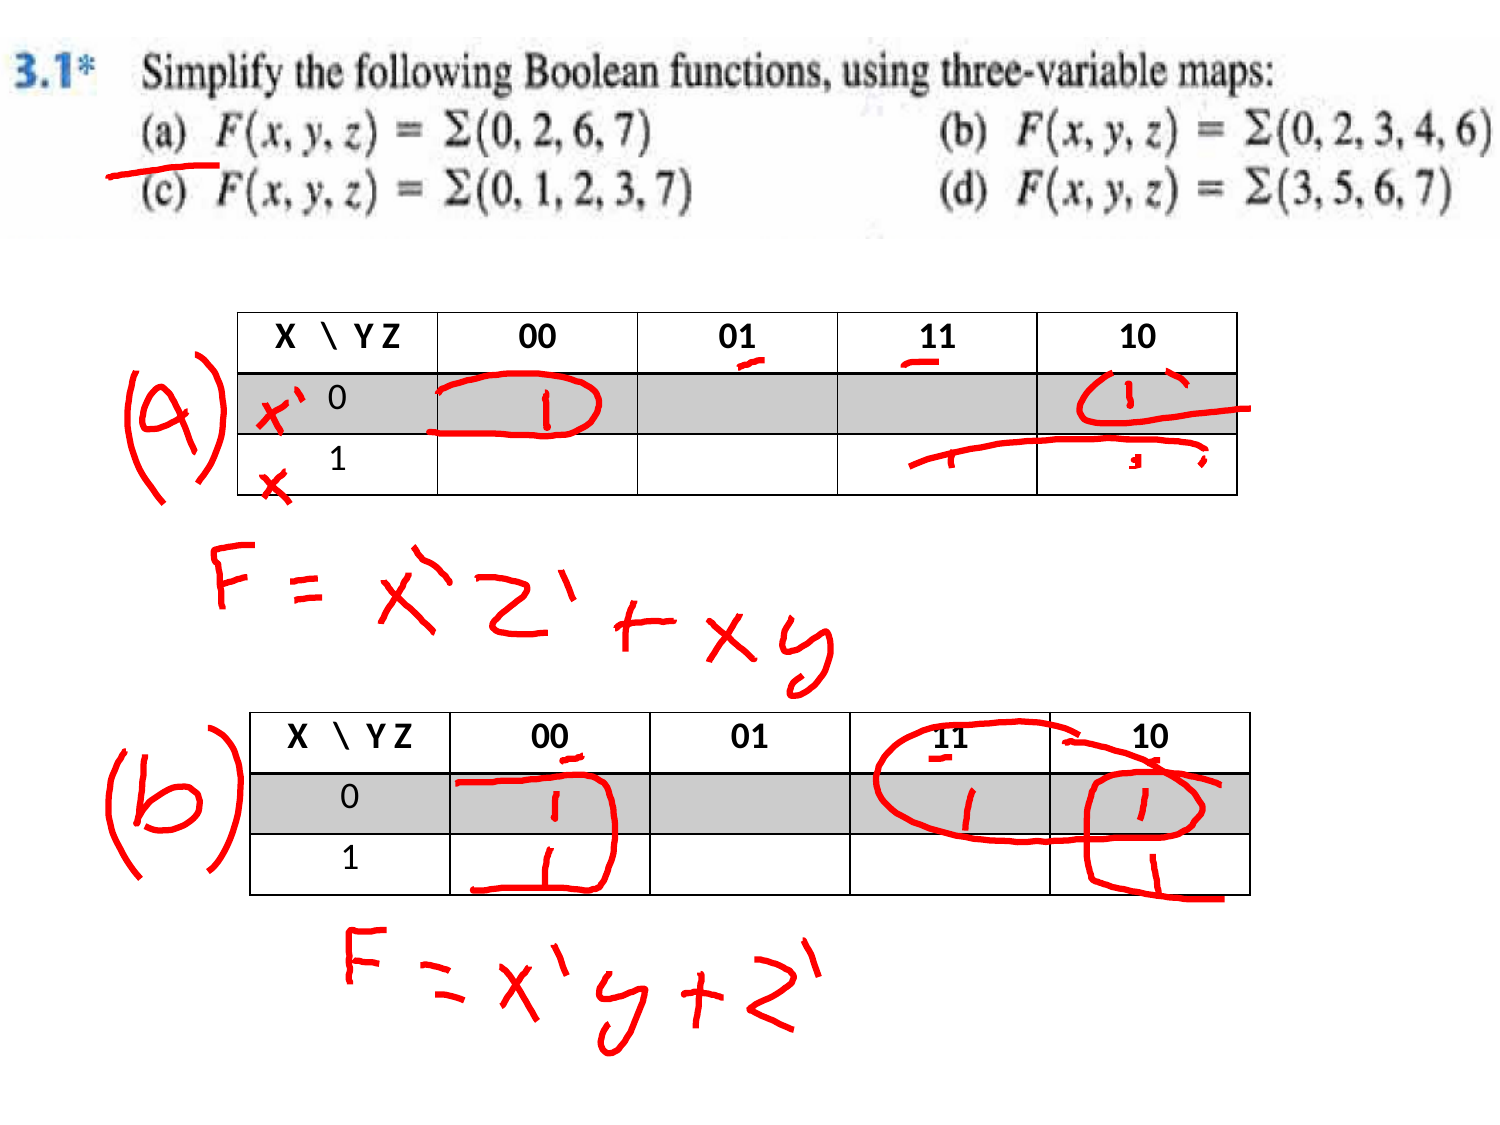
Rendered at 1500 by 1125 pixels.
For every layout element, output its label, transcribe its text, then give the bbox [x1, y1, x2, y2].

text_box [347, 929, 387, 985]
text_box [294, 388, 304, 402]
table_cell [1223, 835, 1249, 894]
text_box [207, 727, 242, 873]
text_box [698, 972, 703, 991]
picture [0, 37, 1500, 240]
text_box [875, 720, 1204, 843]
table_header 10 [1051, 713, 1249, 772]
text_box [903, 361, 939, 368]
table_header 00 [451, 713, 649, 772]
text_box [107, 750, 142, 880]
table_cell [451, 775, 555, 833]
text_box [257, 414, 271, 429]
text_box [272, 401, 289, 415]
text_box [261, 474, 291, 505]
text_box [598, 971, 647, 1054]
text_box [144, 386, 196, 454]
text_box [516, 966, 530, 984]
table_header 01 [638, 313, 837, 372]
table_cell [651, 835, 849, 894]
table_cell [1038, 435, 1236, 494]
table_cell [451, 835, 649, 894]
text_box [194, 353, 225, 484]
table_header X \ Y Z [238, 313, 437, 372]
text_box [272, 470, 286, 486]
text_box [624, 627, 630, 652]
text_box [213, 544, 255, 610]
table_cell [1195, 775, 1249, 833]
table_cell [438, 375, 482, 390]
text_box [1078, 371, 1251, 425]
table_cell [838, 375, 1036, 433]
text_box [476, 576, 548, 635]
text_box [1146, 759, 1161, 764]
table_cell [638, 375, 837, 433]
text_box [1198, 457, 1206, 467]
text_box [382, 580, 436, 634]
table_header 11 [838, 313, 1036, 372]
text_box [500, 987, 514, 1007]
text_box [1165, 370, 1188, 386]
text_box [420, 963, 450, 972]
table_cell [851, 775, 939, 833]
text_box [908, 437, 1207, 468]
text_box [561, 755, 583, 763]
table_cell [594, 775, 649, 833]
text_box [264, 402, 283, 435]
table_header 11 [851, 713, 1049, 772]
text_box [781, 616, 832, 697]
table_cell [1051, 840, 1138, 894]
table_header 00 [438, 313, 637, 372]
table_cell [838, 435, 1036, 494]
table_cell [638, 435, 837, 494]
text_box [695, 996, 700, 1029]
text_box [802, 939, 820, 978]
text_box [726, 613, 741, 635]
text_box [135, 754, 201, 832]
table_header 10 [1038, 313, 1236, 372]
text_box [380, 596, 396, 624]
text_box [683, 990, 724, 999]
text_box [126, 370, 165, 505]
text_box [455, 774, 616, 892]
text_box [352, 958, 380, 965]
text_box [428, 372, 600, 438]
table_cell [651, 775, 849, 833]
text_box [626, 600, 636, 623]
text_box [560, 569, 575, 601]
table_header X \ Y Z [251, 713, 449, 772]
text_box [748, 958, 795, 1031]
table_cell [562, 375, 637, 433]
text_box [263, 486, 272, 499]
text_box [615, 619, 675, 630]
table_cell 1 [251, 835, 449, 894]
text_box [738, 359, 765, 369]
text_box [552, 944, 568, 976]
table_cell 0 [251, 775, 449, 833]
table_cell [851, 835, 1049, 894]
text_box [397, 572, 410, 594]
text_box [708, 620, 756, 660]
text_box [221, 576, 248, 586]
table_cell 0 [238, 375, 437, 433]
text_box [1086, 771, 1225, 901]
text_box [708, 636, 727, 663]
table_cell 1 [238, 435, 437, 494]
text_box [412, 545, 451, 584]
table_cell [1038, 375, 1236, 433]
text_box [294, 596, 323, 602]
text_box [499, 965, 539, 1022]
table_cell [438, 435, 637, 494]
table_header 01 [651, 713, 849, 772]
text_box [435, 993, 465, 1002]
text_box [928, 756, 953, 760]
text_box [290, 577, 318, 583]
